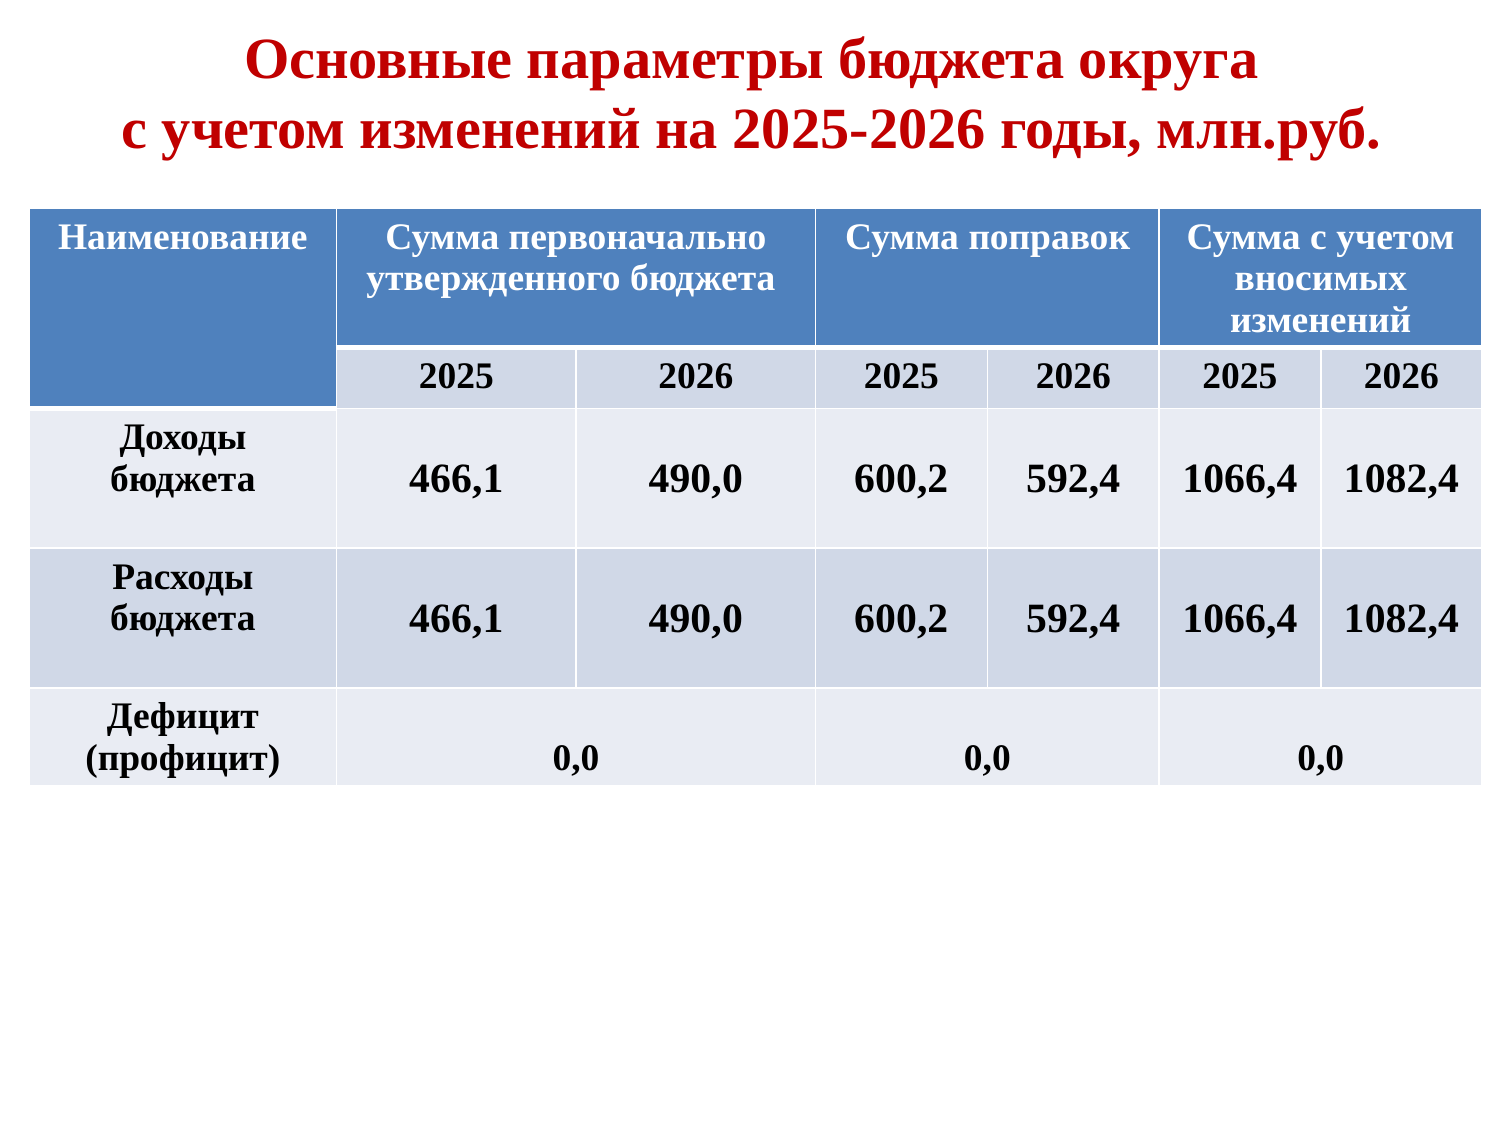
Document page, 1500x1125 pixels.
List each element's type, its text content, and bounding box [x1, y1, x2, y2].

title Основные параметры бюджета округа с учетом изменений на 2025-2026 годы, млн.руб. [37, 24, 1466, 155]
table_cell 592,4 [988, 409, 1158, 547]
table_cell 2026 [1322, 350, 1481, 408]
table_header Сумма поправок [816, 209, 1158, 345]
table_header Сумма первоначально утвержденного бюджета [337, 209, 815, 345]
table_cell 1066,4 [1160, 549, 1320, 687]
table_cell 0,0 [816, 689, 1158, 785]
table_cell 466,1 [337, 409, 575, 547]
table_cell 1082,4 [1322, 549, 1481, 687]
table_cell Дефицит (профицит) [30, 689, 336, 785]
table_cell 592,4 [988, 549, 1158, 687]
table_cell 2025 [1160, 350, 1320, 408]
table_cell 0,0 [337, 689, 815, 785]
table_cell Расходы бюджета [30, 549, 336, 687]
table_cell 0,0 [1160, 689, 1481, 785]
table_cell 2025 [816, 350, 987, 408]
table_header Наименование [30, 209, 336, 406]
table_cell Доходы бюджета [30, 411, 336, 547]
table_cell 490,0 [577, 549, 815, 687]
table_cell 2025 [337, 350, 575, 408]
table_cell 1082,4 [1322, 409, 1481, 547]
table_cell 2026 [577, 350, 815, 408]
table_cell 466,1 [337, 549, 575, 687]
table_cell 490,0 [577, 409, 815, 547]
table_cell 600,2 [816, 409, 987, 547]
table_cell 600,2 [816, 549, 987, 687]
table_cell 2026 [988, 350, 1158, 408]
table_header Сумма с учетом вносимых изменений [1160, 209, 1481, 345]
table_cell 1066,4 [1160, 409, 1320, 547]
